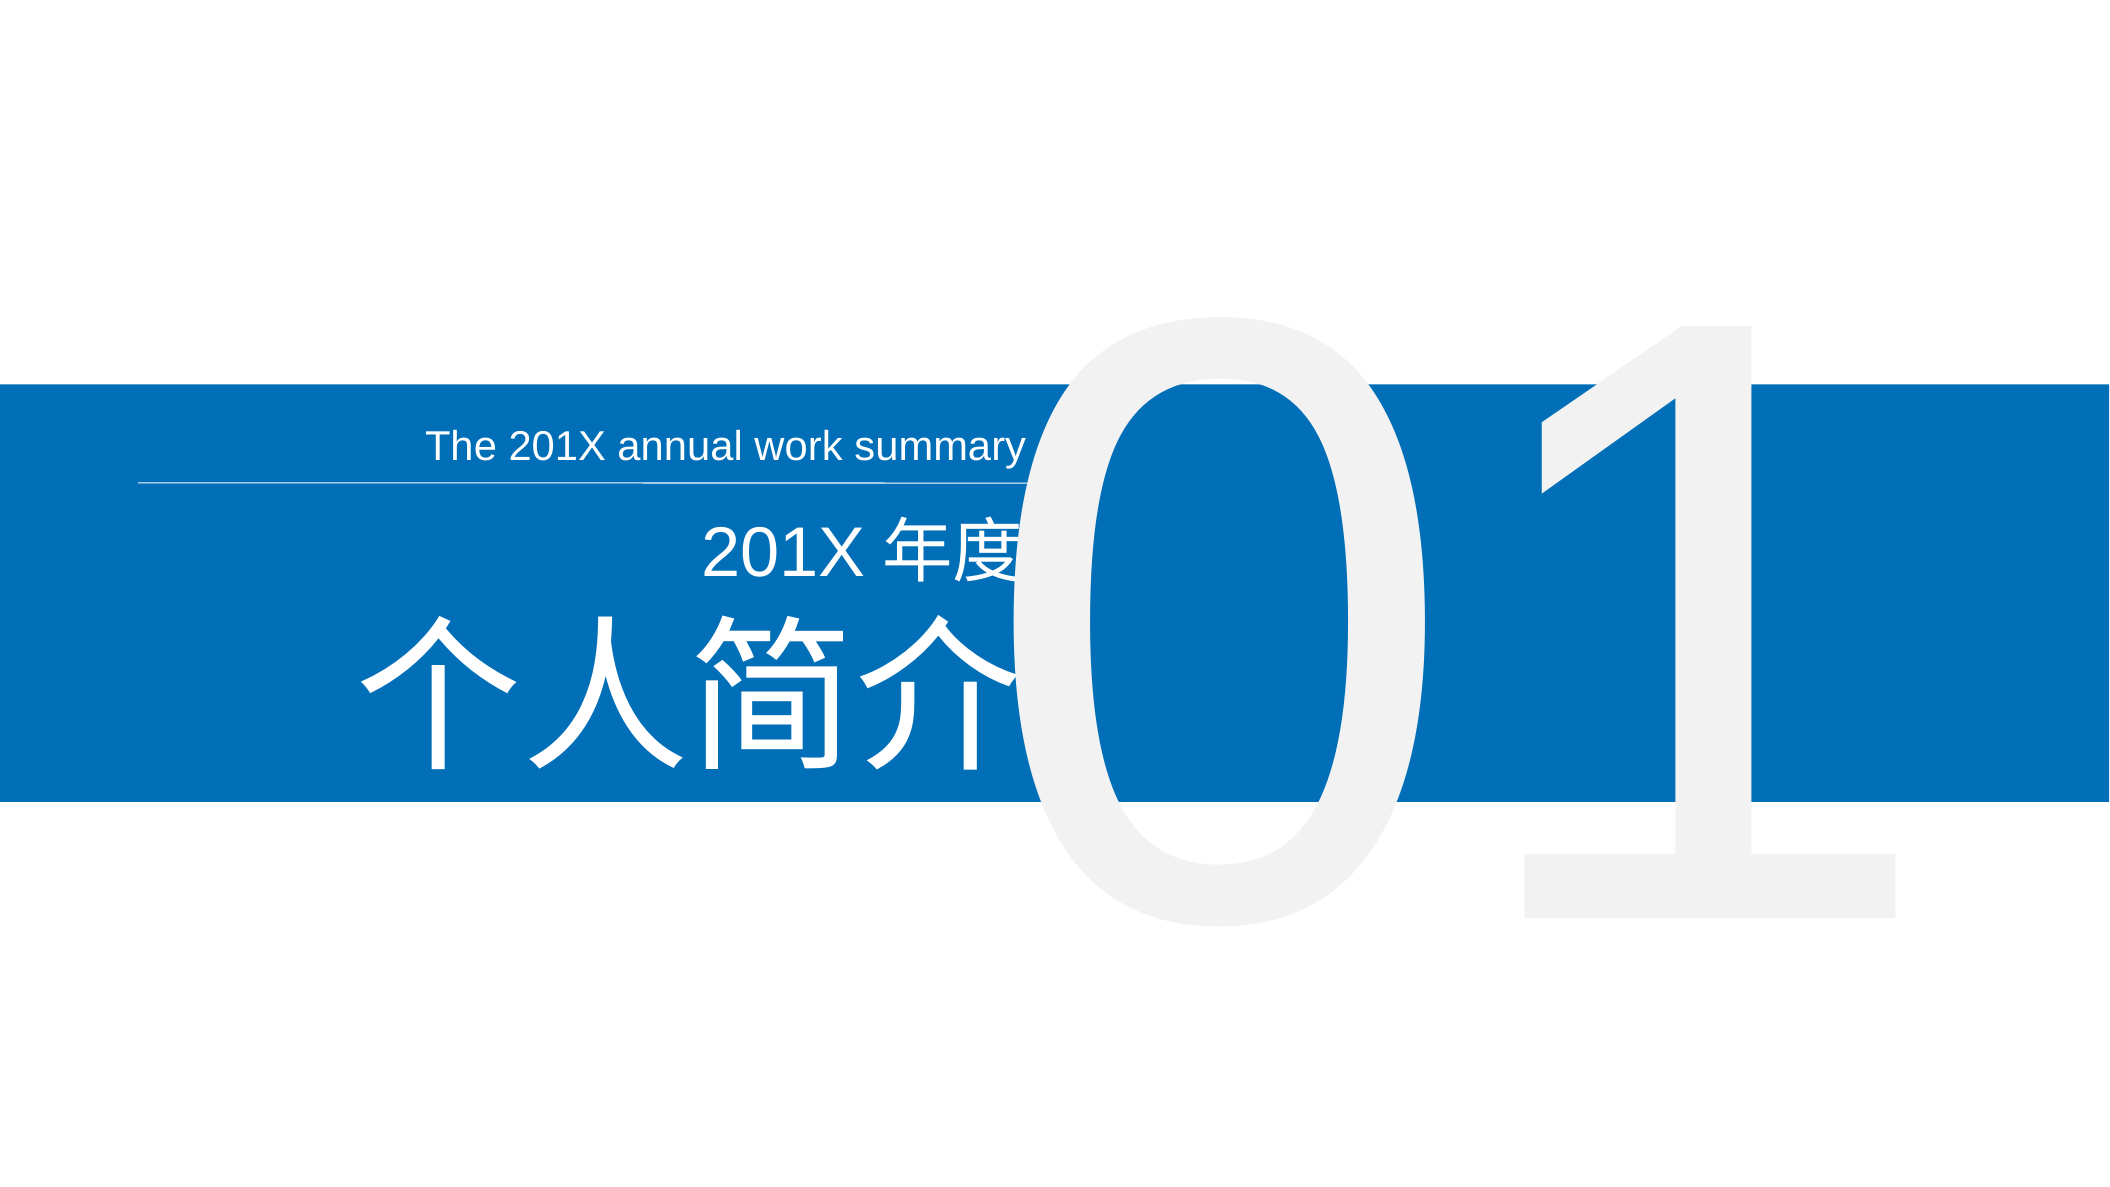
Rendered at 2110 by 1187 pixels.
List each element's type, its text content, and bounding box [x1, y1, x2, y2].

text_box [1953, 384, 2110, 802]
text_box 01 [965, 50, 1953, 1098]
text_box 201X年度 个人简介 [340, 498, 965, 798]
text_box [0, 384, 965, 802]
text_box The 201X annual work summary [410, 411, 965, 476]
